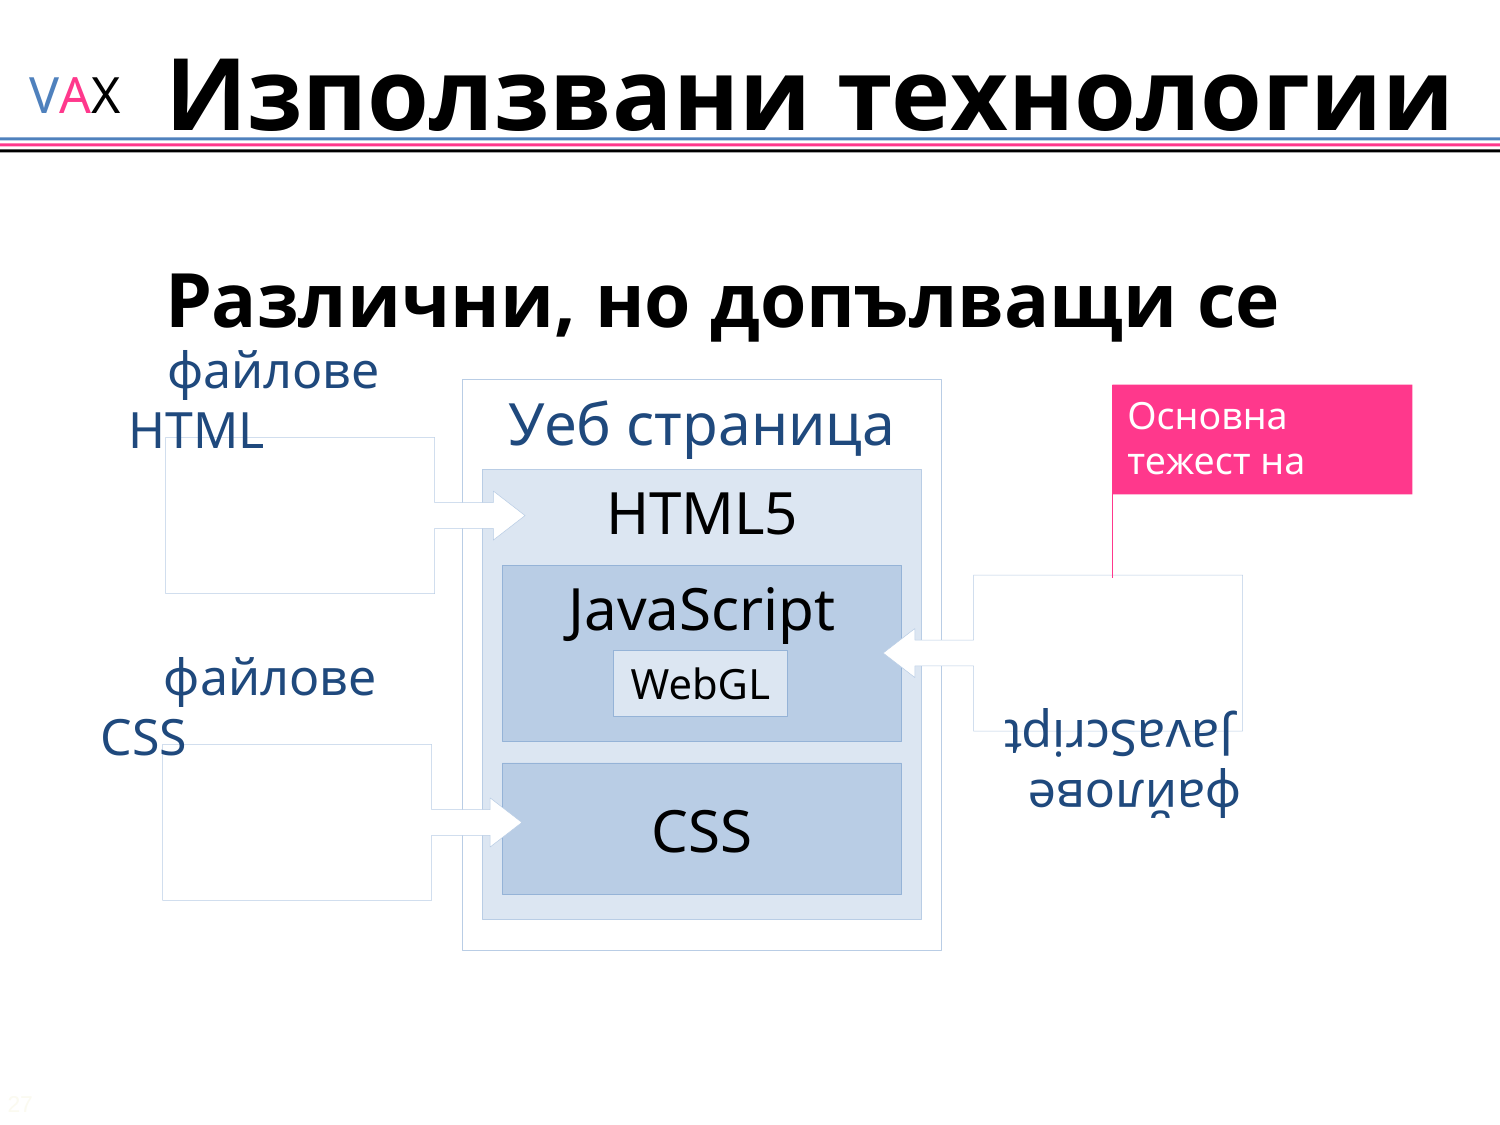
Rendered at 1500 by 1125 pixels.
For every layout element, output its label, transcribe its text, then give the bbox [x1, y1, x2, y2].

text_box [462, 379, 942, 951]
text_box HTML файлове [163, 435, 457, 596]
text_box Основна тежест на курса [1113, 384, 1413, 495]
list Различни, но допълващи се [150, 200, 1488, 1113]
title Използвани технологии [0, 37, 1500, 144]
text_box CSS файлове [160, 742, 457, 903]
text_box JavaScript файлове [946, 572, 1245, 734]
